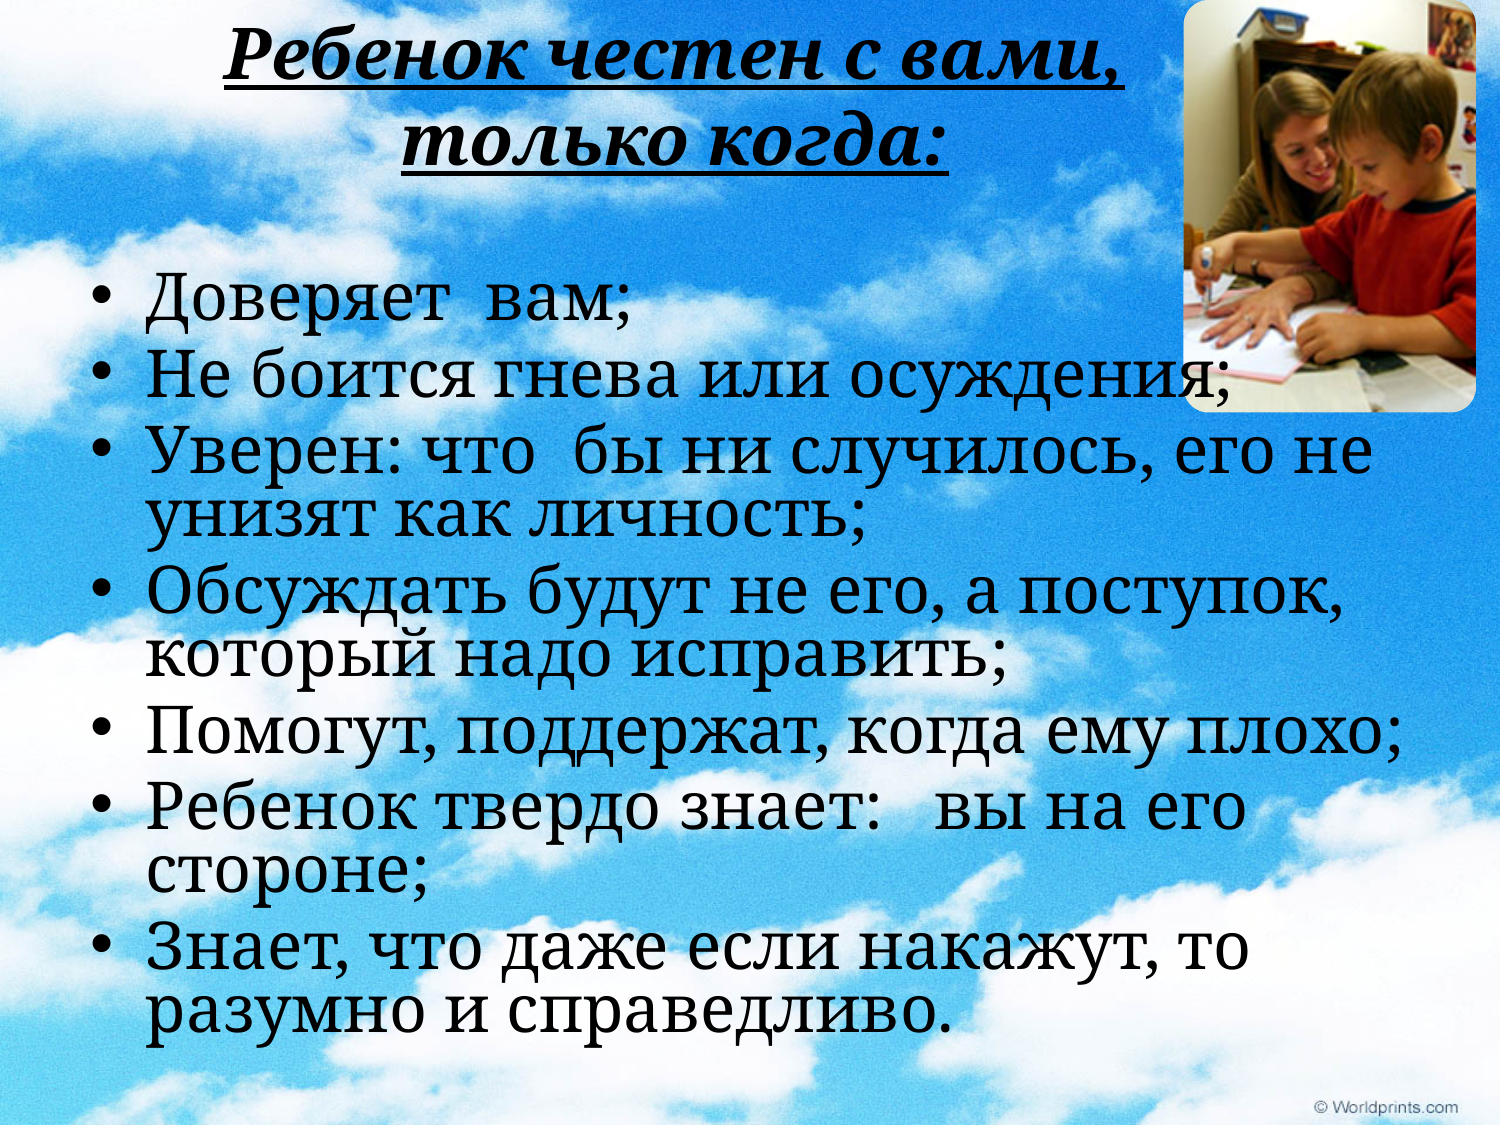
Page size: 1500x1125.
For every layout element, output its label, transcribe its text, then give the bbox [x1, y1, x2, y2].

list Доверяет вам; Не боится гнева или осуждения; Уверен: что бы ни случилось, его не унизят как личность; Обсуждать будут не его, а поступок, который надо исправить; Помогут, поддержат, когда ему плохо; Ребенок твердо знает: вы на его стороне; Знает, что даже если накажут, то разумно и справедливо. [75, 262, 1425, 1125]
title Ребенок честен с вами, только когда: [0, 0, 1181, 188]
picture [0, 0, 1500, 1125]
